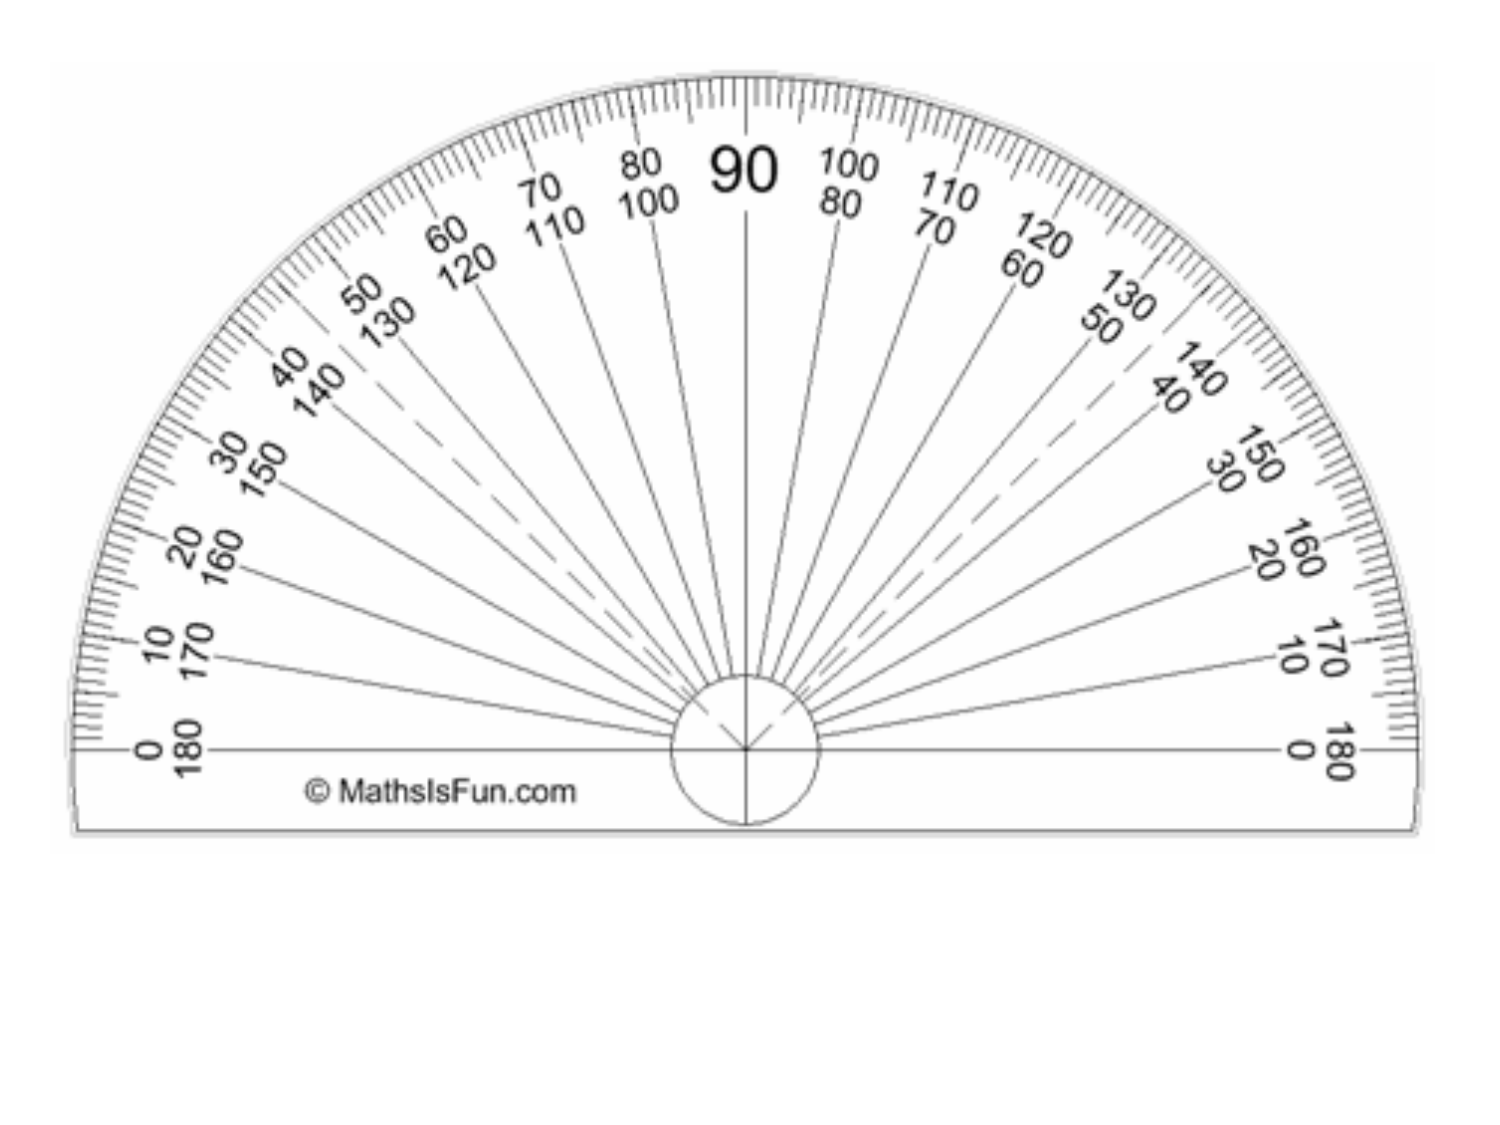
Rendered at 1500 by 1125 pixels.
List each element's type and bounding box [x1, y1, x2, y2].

list [49, 62, 1435, 854]
